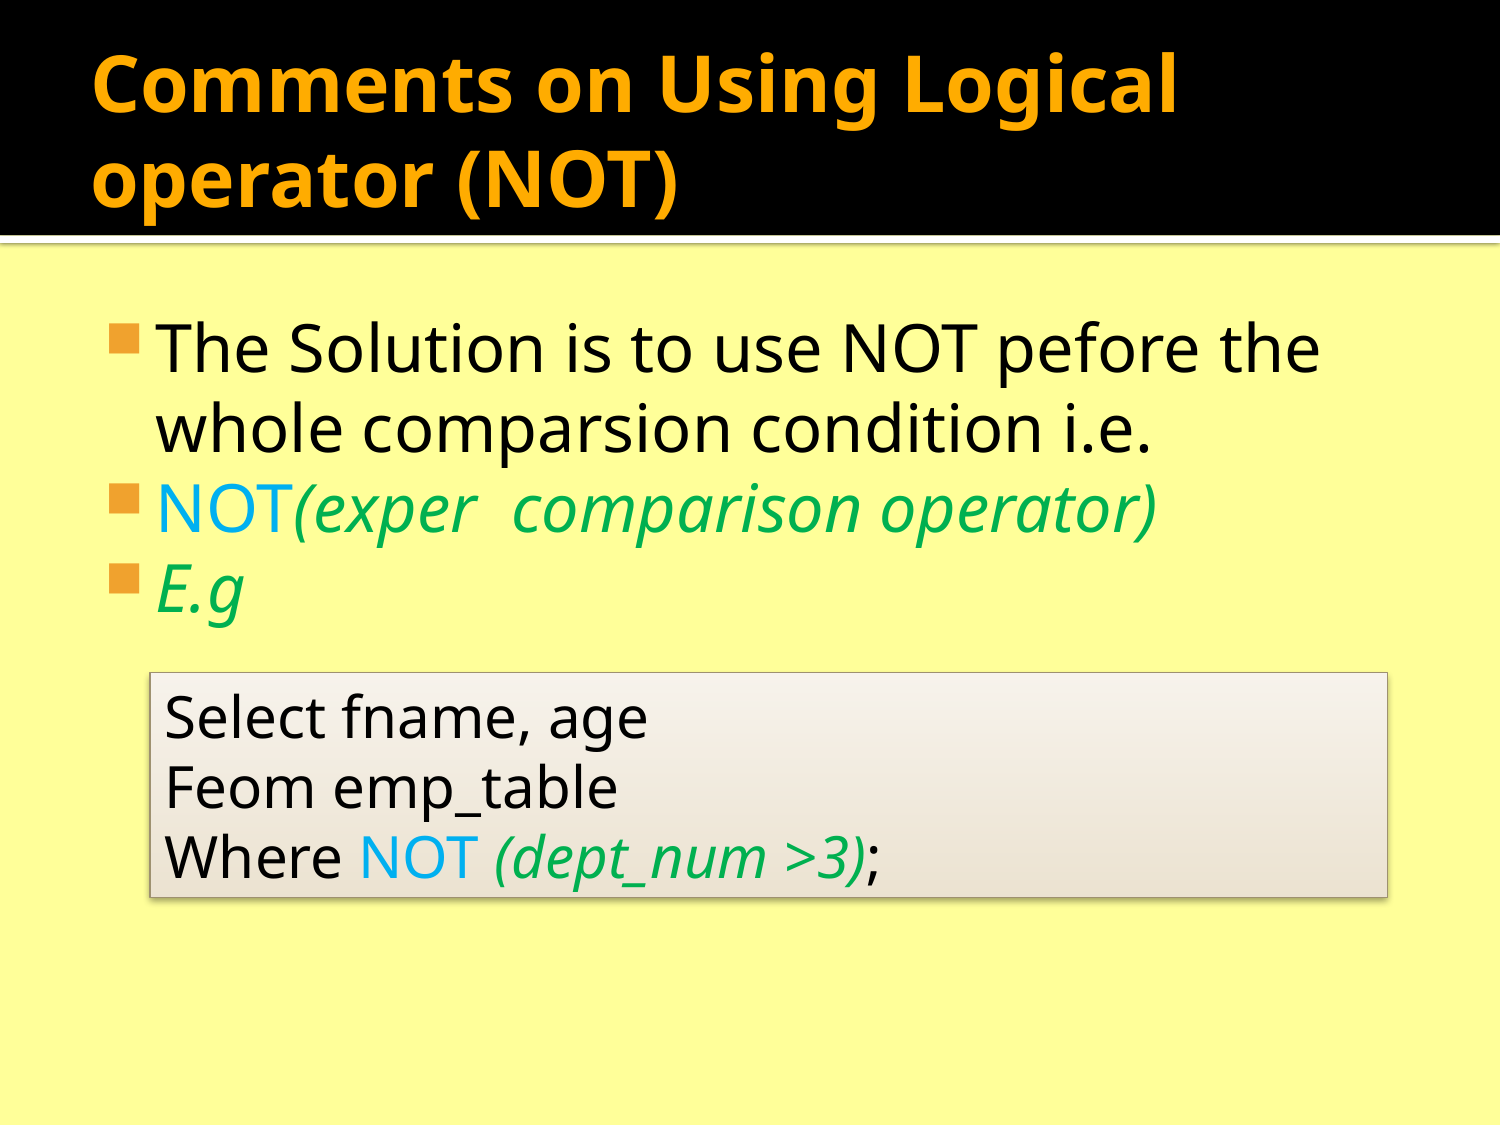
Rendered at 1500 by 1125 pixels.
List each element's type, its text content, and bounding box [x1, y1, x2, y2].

title Comments on Using Logical operator (NOT) [75, 25, 1425, 231]
list The Solution is to use NOT pefore the whole comparsion condition i.e. NOT(exper comparison operator) E.g [74, 290, 1426, 1051]
text_box Select fname, age Feom emp_table Where NOT (dept_num >3); [149, 672, 1388, 898]
